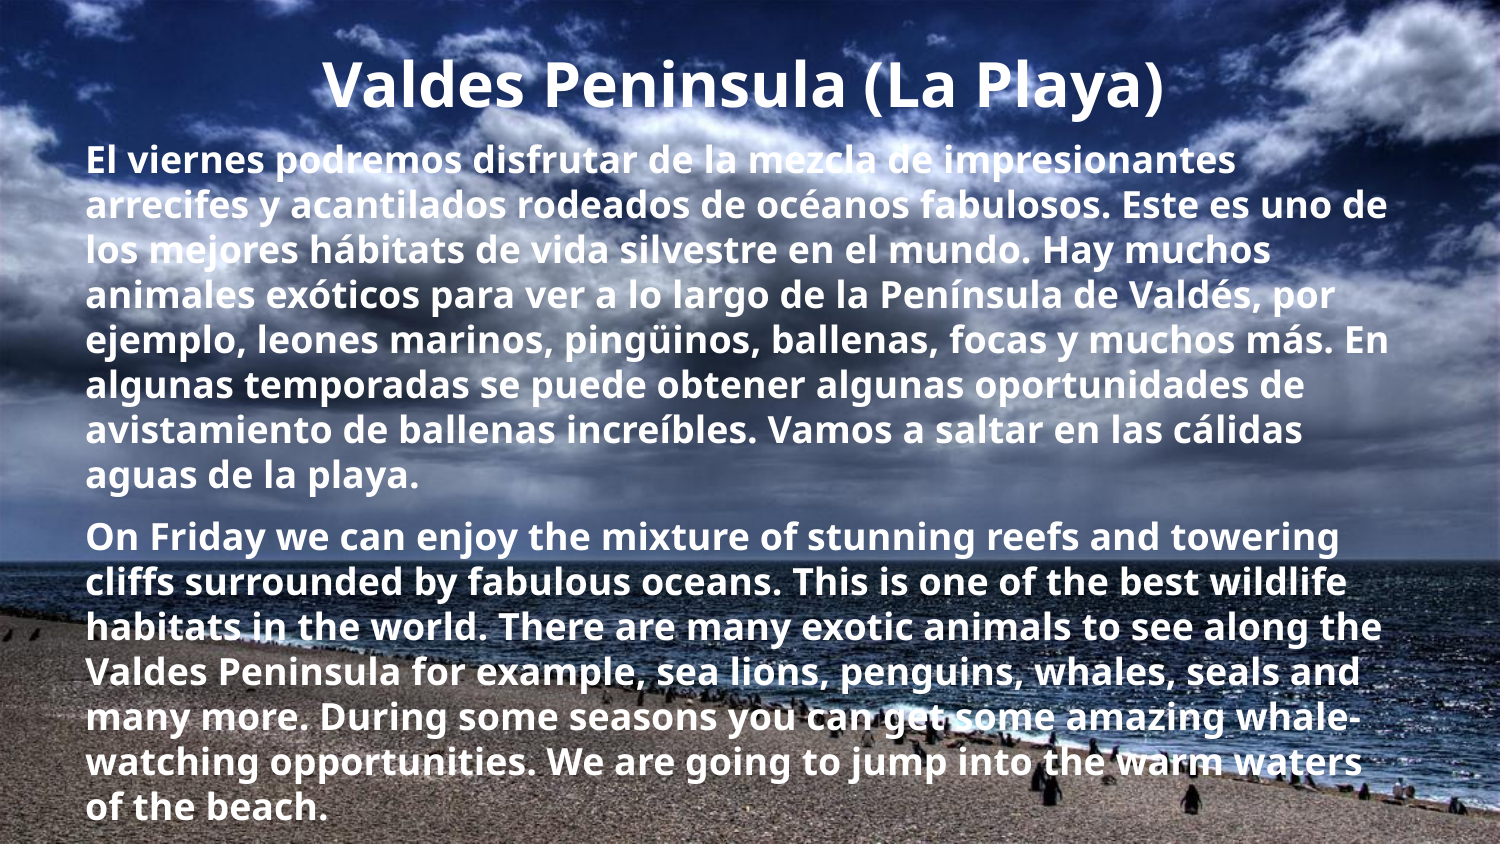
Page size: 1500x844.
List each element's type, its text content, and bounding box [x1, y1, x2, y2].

text_box [0, 0, 1500, 844]
text_box Valdes Peninsula (La Playa) El viernes podremos disfrutar de la mezcla de impresionantes arrecifes y acantilados rodeados de océanos fabulosos. Este es uno de los mejores hábitats de vida silvestre en el mundo. Hay muchos animales exóticos para ver a lo largo de la Península de Valdés, por ejemplo, leones marinos, pingüinos, ballenas, focas y muchos más. En algunas temporadas se puede obtener algunas oportunidades de avistamiento de ballenas increíbles. Vamos a saltar en las cálidas aguas de la playa. On Friday we can enjoy the mixture of stunning reefs and towering cliffs surrounded by fabulous oceans. This is one of the best wildlife habitats in the world. There are many exotic animals to see along the Valdes Peninsula for example, sea lions, penguins, whales, seals and many more. During some seasons you can get some amazing whale-watching opportunities. We are going to jump into the warm waters of the beach. [70, 29, 1418, 793]
